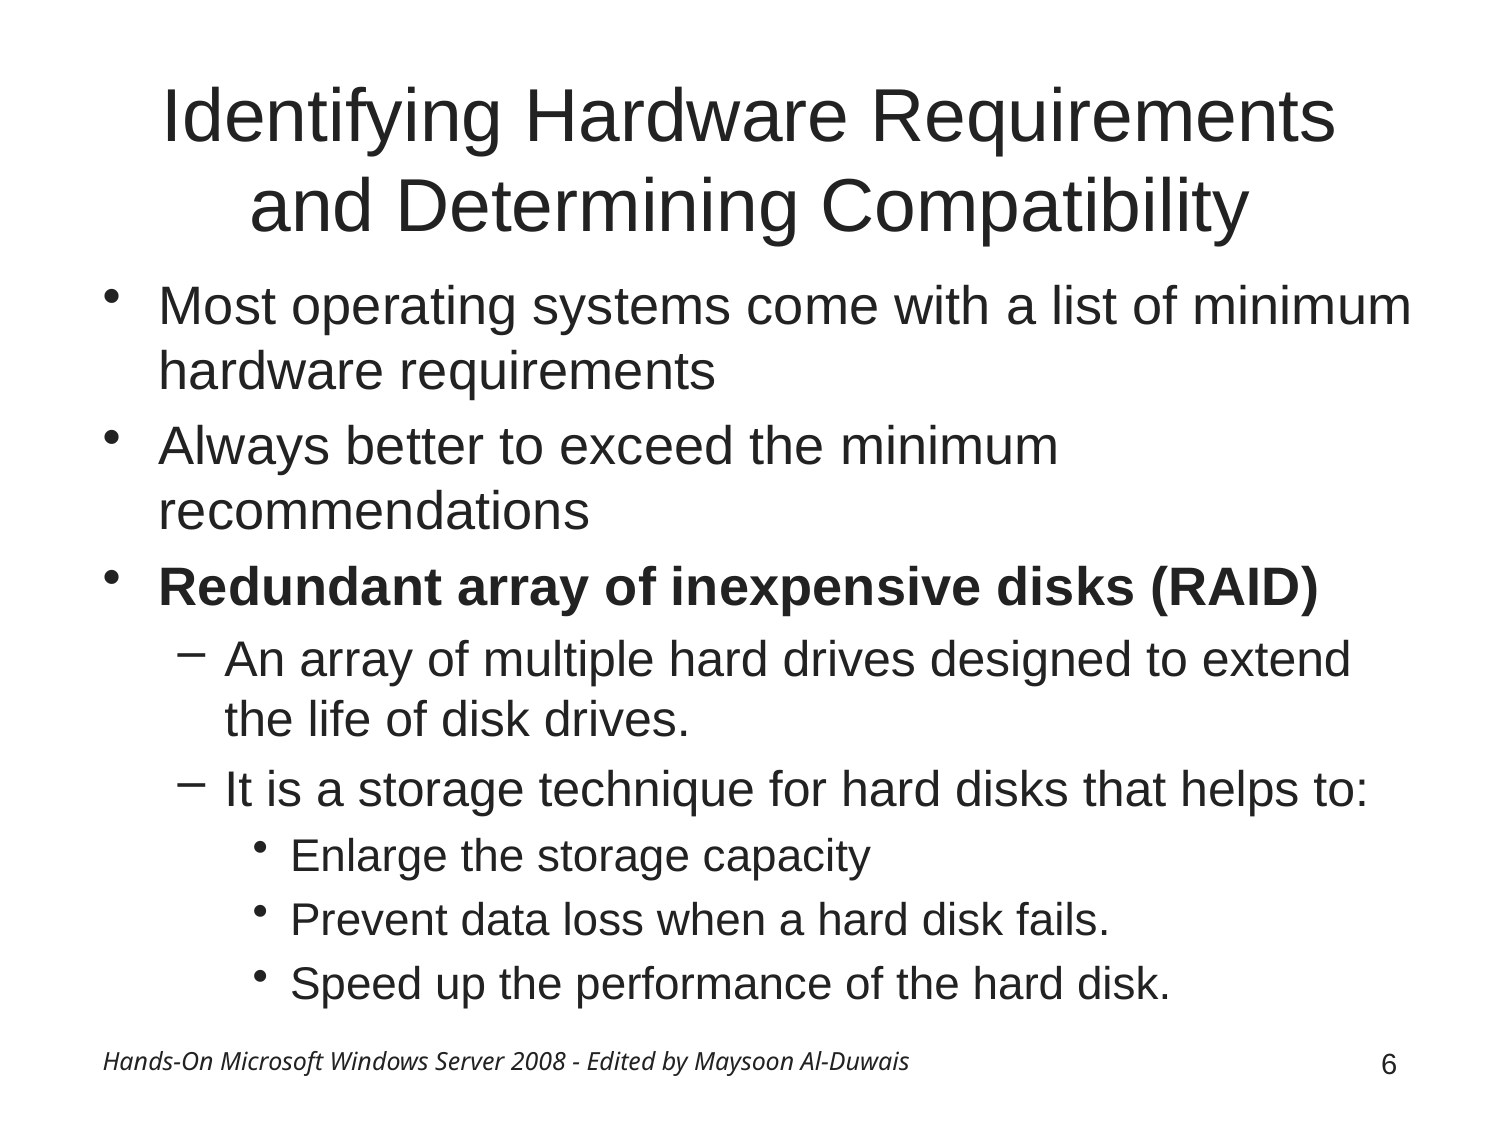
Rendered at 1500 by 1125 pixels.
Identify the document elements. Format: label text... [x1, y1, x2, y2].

slide_number 6 [1074, 1037, 1413, 1101]
footer Hands-On Microsoft Windows Server 2008 - Edited by Maysoon Al-Duwais [87, 1037, 1074, 1101]
title Identifying Hardware Requirements and Determining Compatibility [87, 62, 1413, 251]
list Most operating systems come with a list of minimum hardware requirements Always better to exceed the minimum recommendations Redundant array of inexpensive disks (RAID) An array of multiple hard drives designed to extend the life of disk drives. It is a storage technique for hard disks that helps to: Enlarge the storage capacity Prevent data loss when a hard disk fails. Speed up the performance of the hard disk. [87, 262, 1451, 1013]
